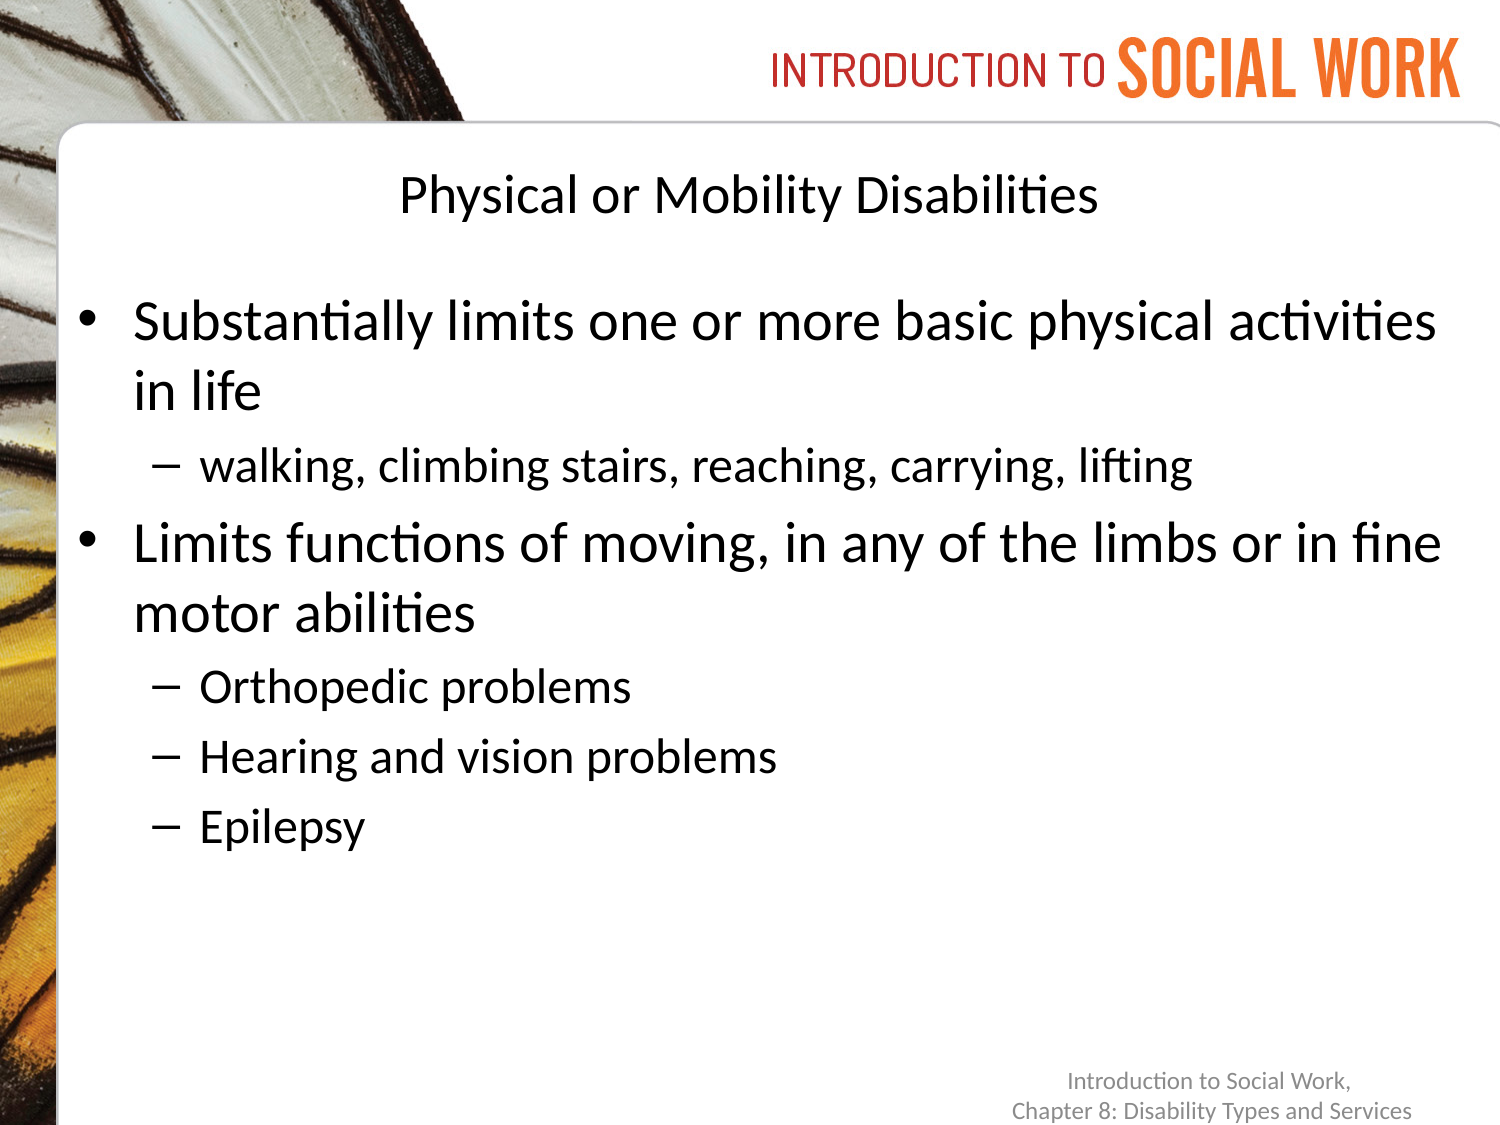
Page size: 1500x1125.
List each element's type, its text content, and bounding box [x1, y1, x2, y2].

footer Introduction to Social Work, Chapter 8: Disability Types and Services [950, 1065, 1475, 1125]
title Physical or Mobility Disabilities [75, 149, 1425, 233]
list Substantially limits one or more basic physical activities in life walking, climbing stairs, reaching, carrying, lifting Limits functions of moving, in any of the limbs or in fine motor abilities Orthopedic problems Hearing and vision problems Epilepsy [62, 275, 1500, 1050]
picture [0, 0, 1500, 1125]
